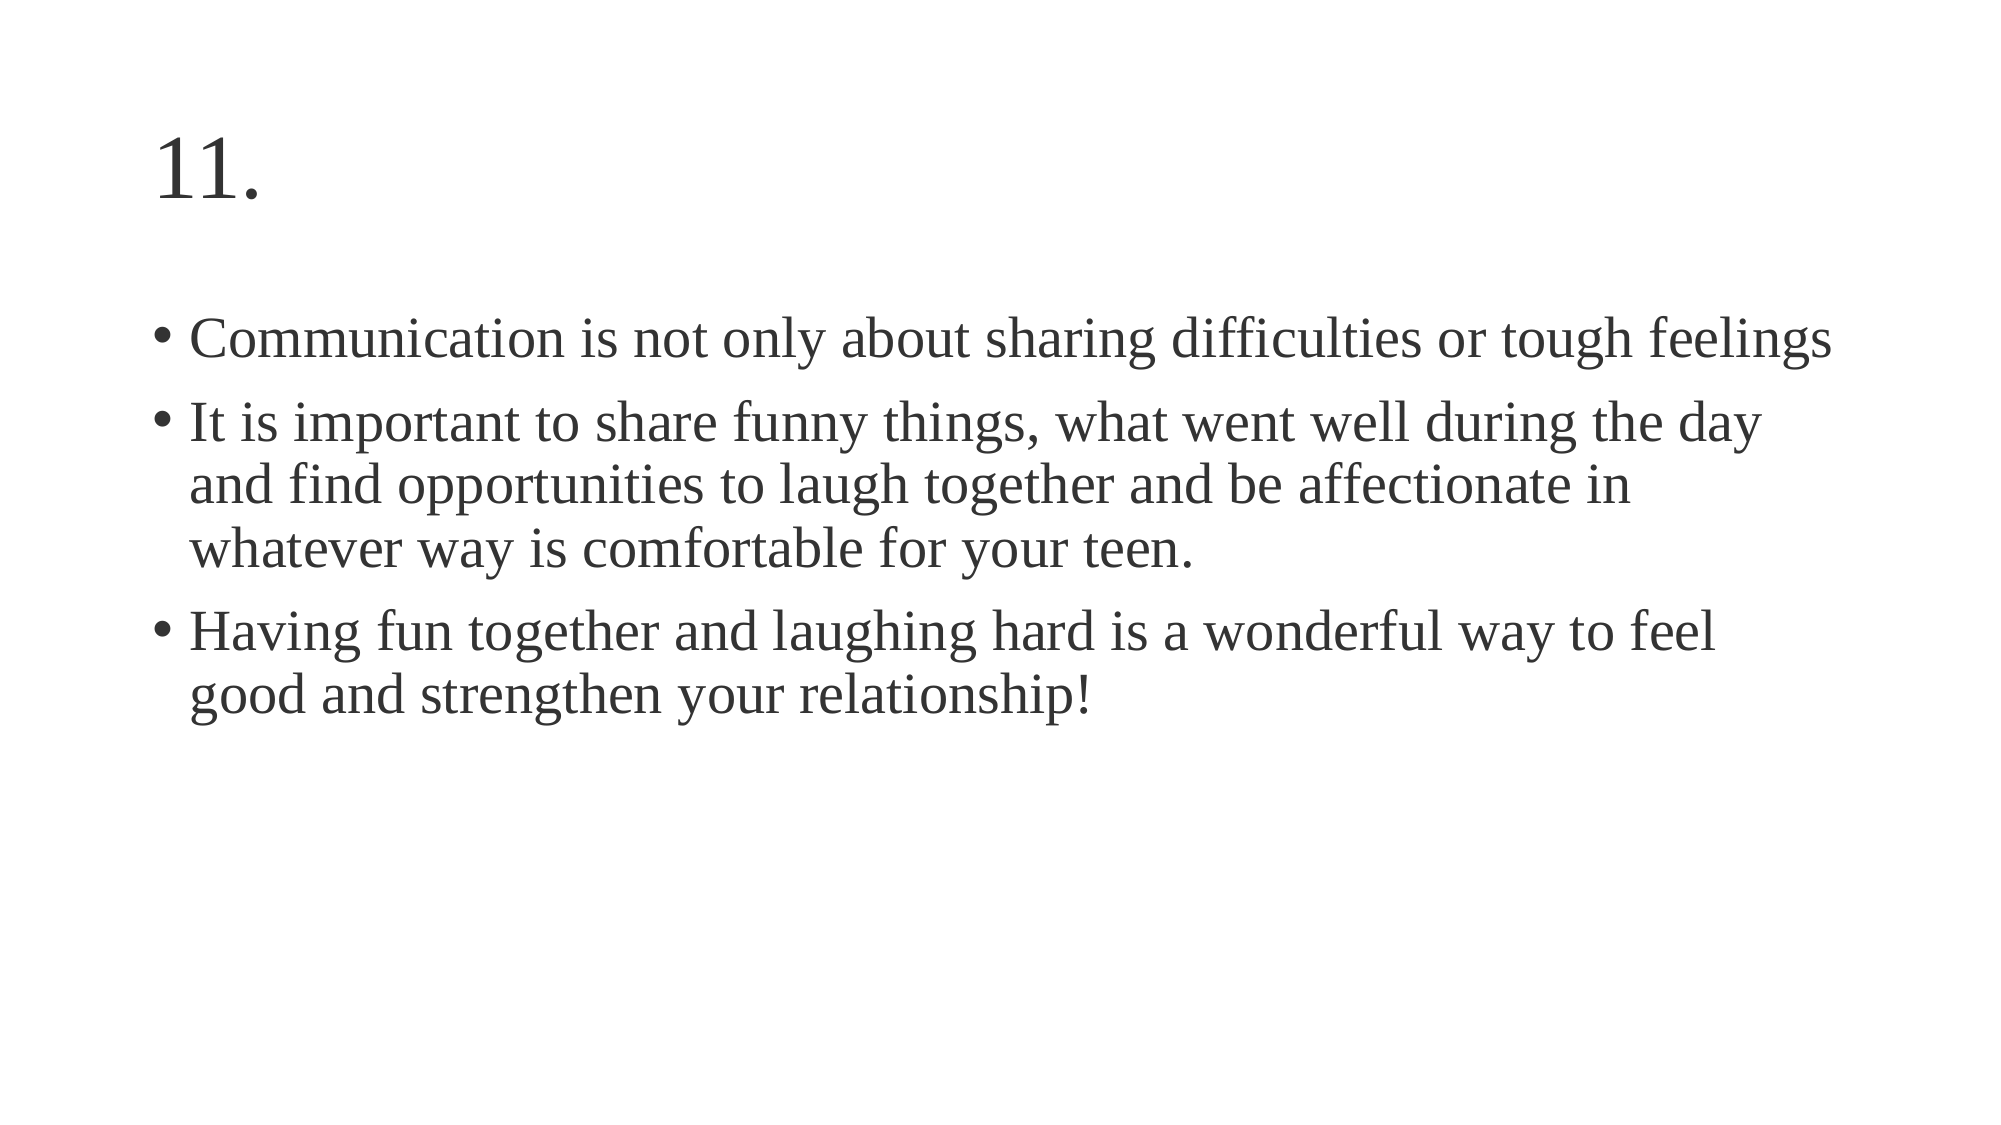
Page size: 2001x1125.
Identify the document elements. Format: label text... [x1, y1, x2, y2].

list Communication is not only about sharing difficulties or tough feelings It is important to share funny things, what went well during the day and find opportunities to laugh together and be affectionate in whatever way is comfortable for your teen. Having fun together and laughing hard is a wonderful way to feel good and strengthen your relationship! [137, 299, 1863, 1014]
title 11. [137, 59, 1863, 278]
